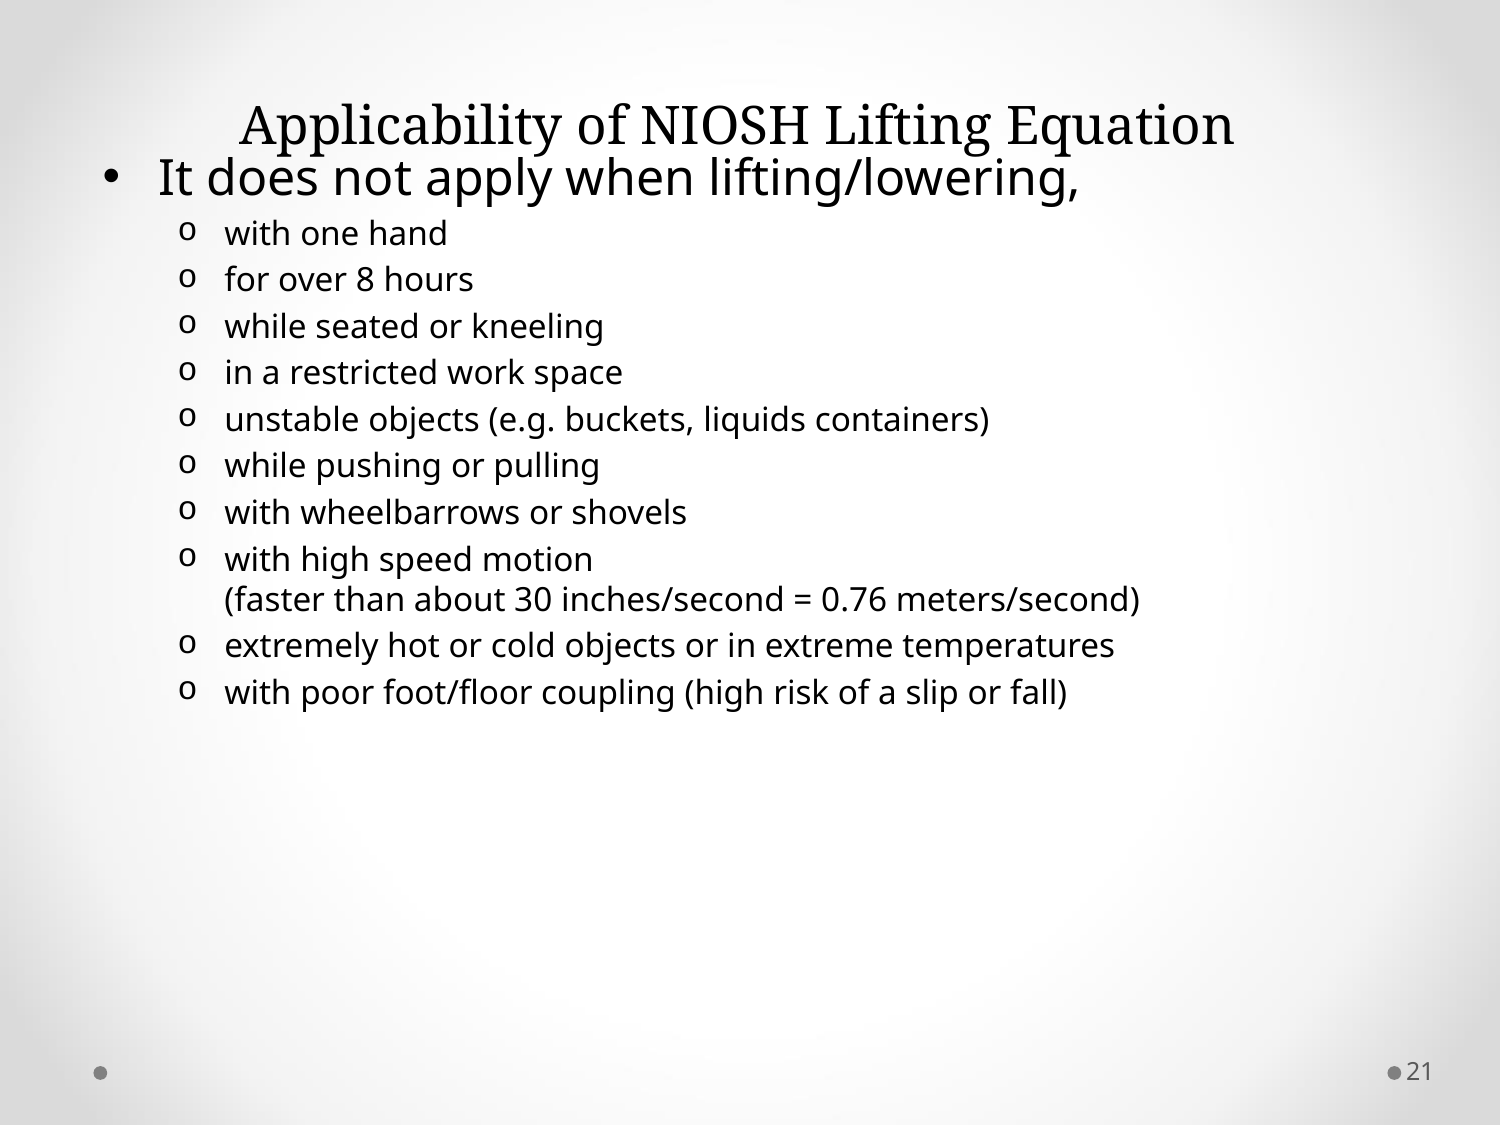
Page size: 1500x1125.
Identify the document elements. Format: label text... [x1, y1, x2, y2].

slide_number 21 [1401, 1042, 1494, 1103]
picture [0, 0, 1500, 1125]
title Applicability of NIOSH Lifting Equation [62, 62, 1413, 163]
list It does not apply when lifting/lowering, with one hand for over 8 hours while seated or kneeling in a restricted work space unstable objects (e.g. buckets, liquids containers) while pushing or pulling with wheelbarrows or shovels with high speed motion (faster than about 30 inches/second = 0.76 meters/second) extremely hot or cold objects or in extreme temperatures with poor foot/floor coupling (high risk of a slip or fall) [87, 137, 1438, 1113]
